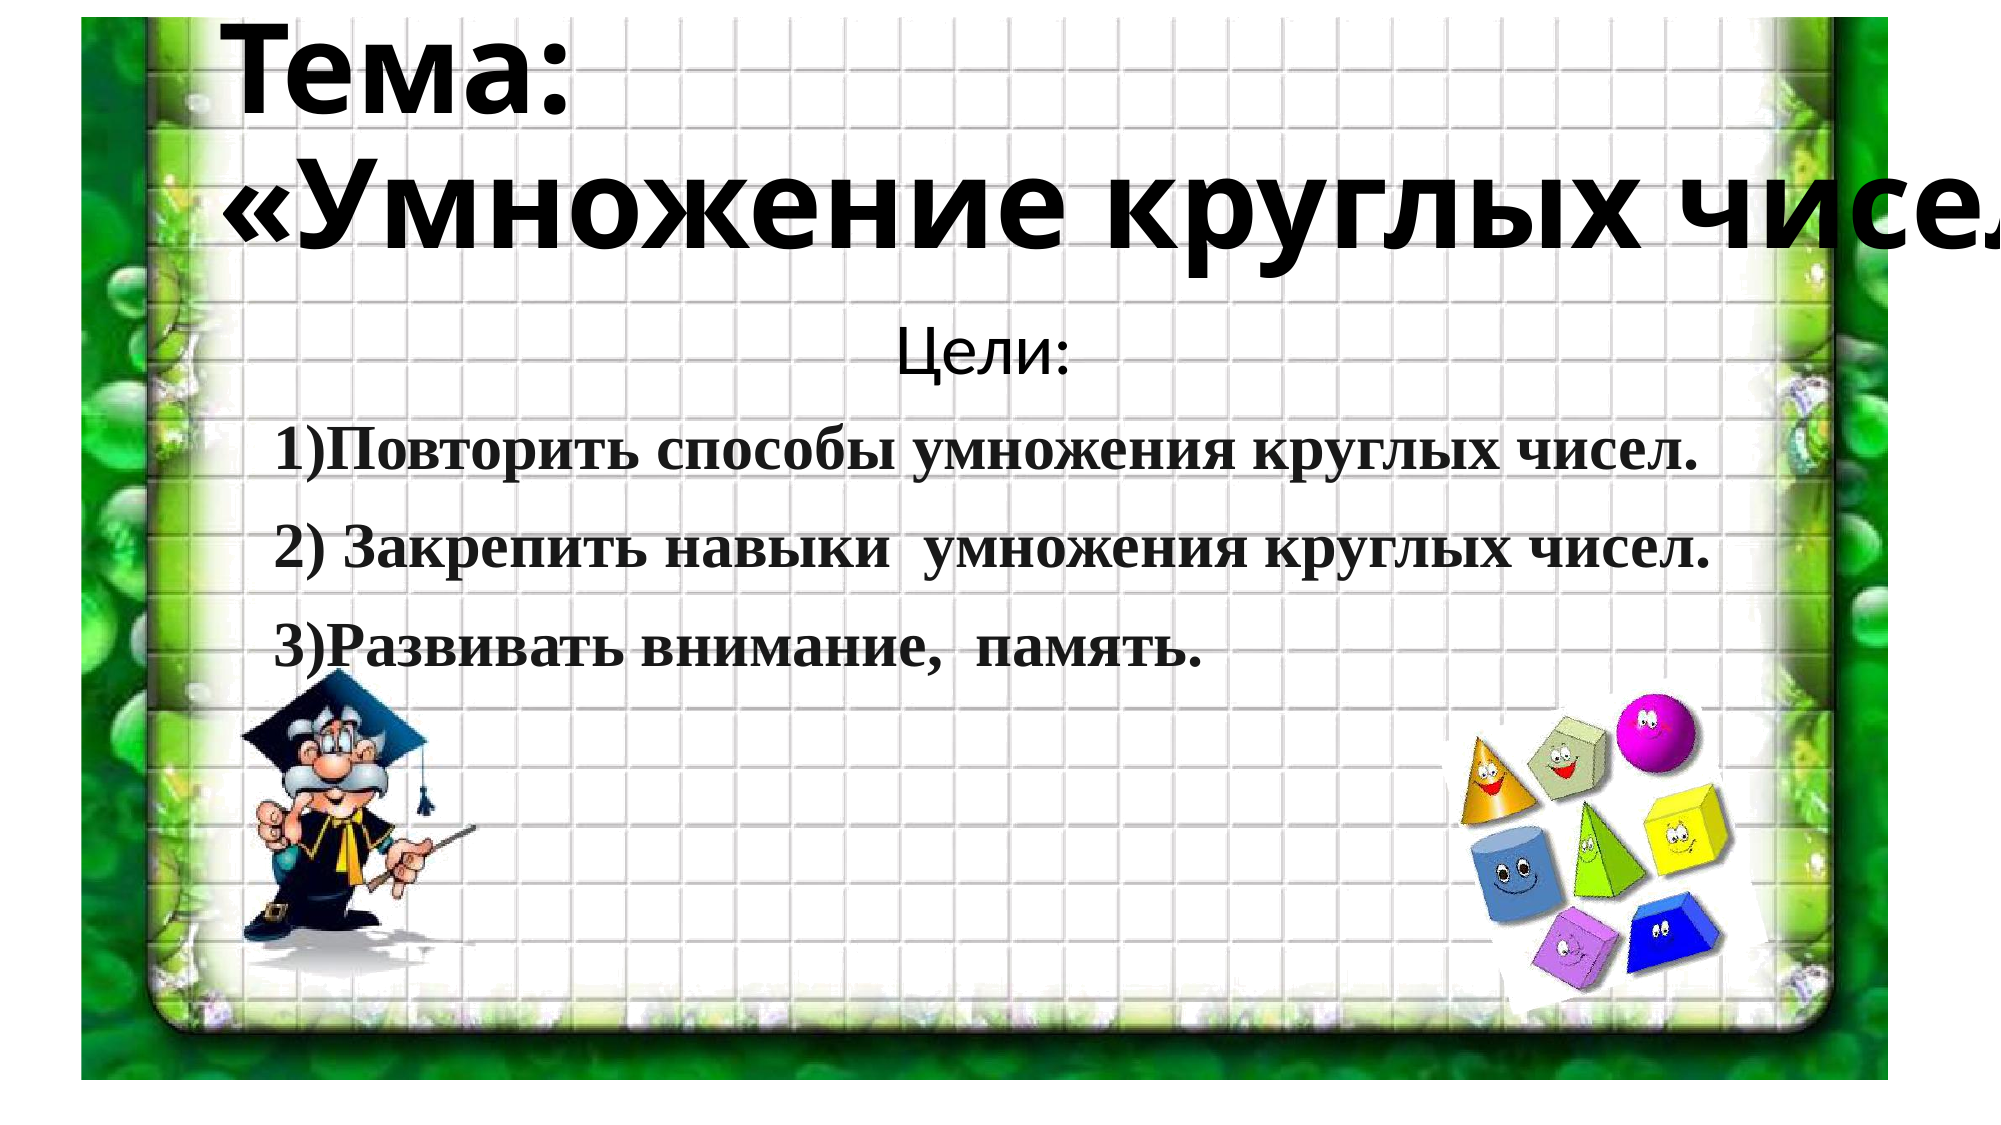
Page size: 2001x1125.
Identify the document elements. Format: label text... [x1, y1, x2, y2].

picture [81, 17, 1888, 1080]
title Тема: «Умножение круглых чисел» [203, 0, 2000, 283]
